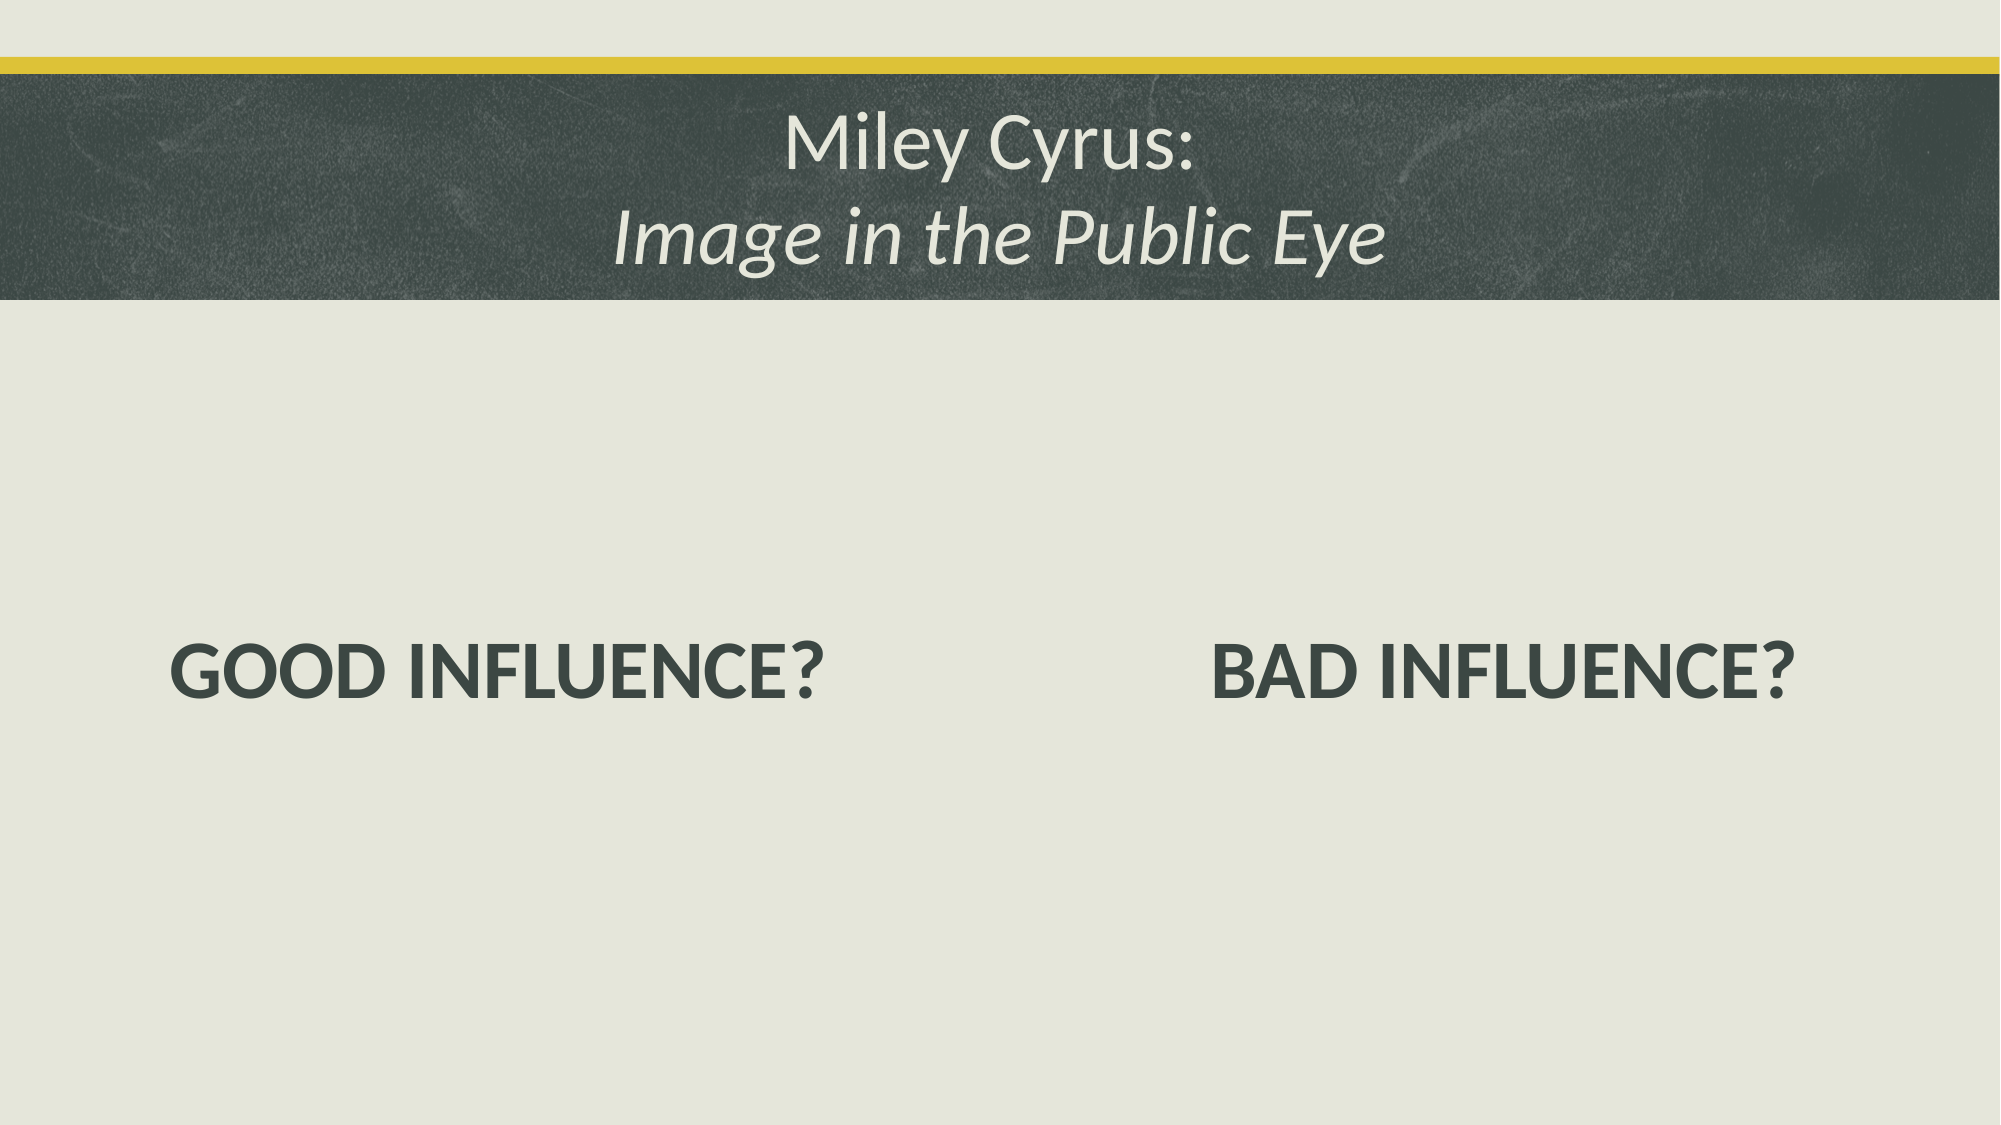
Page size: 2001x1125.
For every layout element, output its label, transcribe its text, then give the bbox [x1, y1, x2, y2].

title Miley Cyrus: Image in the Public Eye [210, 76, 1790, 300]
list GOOD INFLUENCE? [154, 586, 891, 723]
list BAD INFLUENCE? [1195, 586, 1836, 723]
picture [0, 74, 2000, 300]
